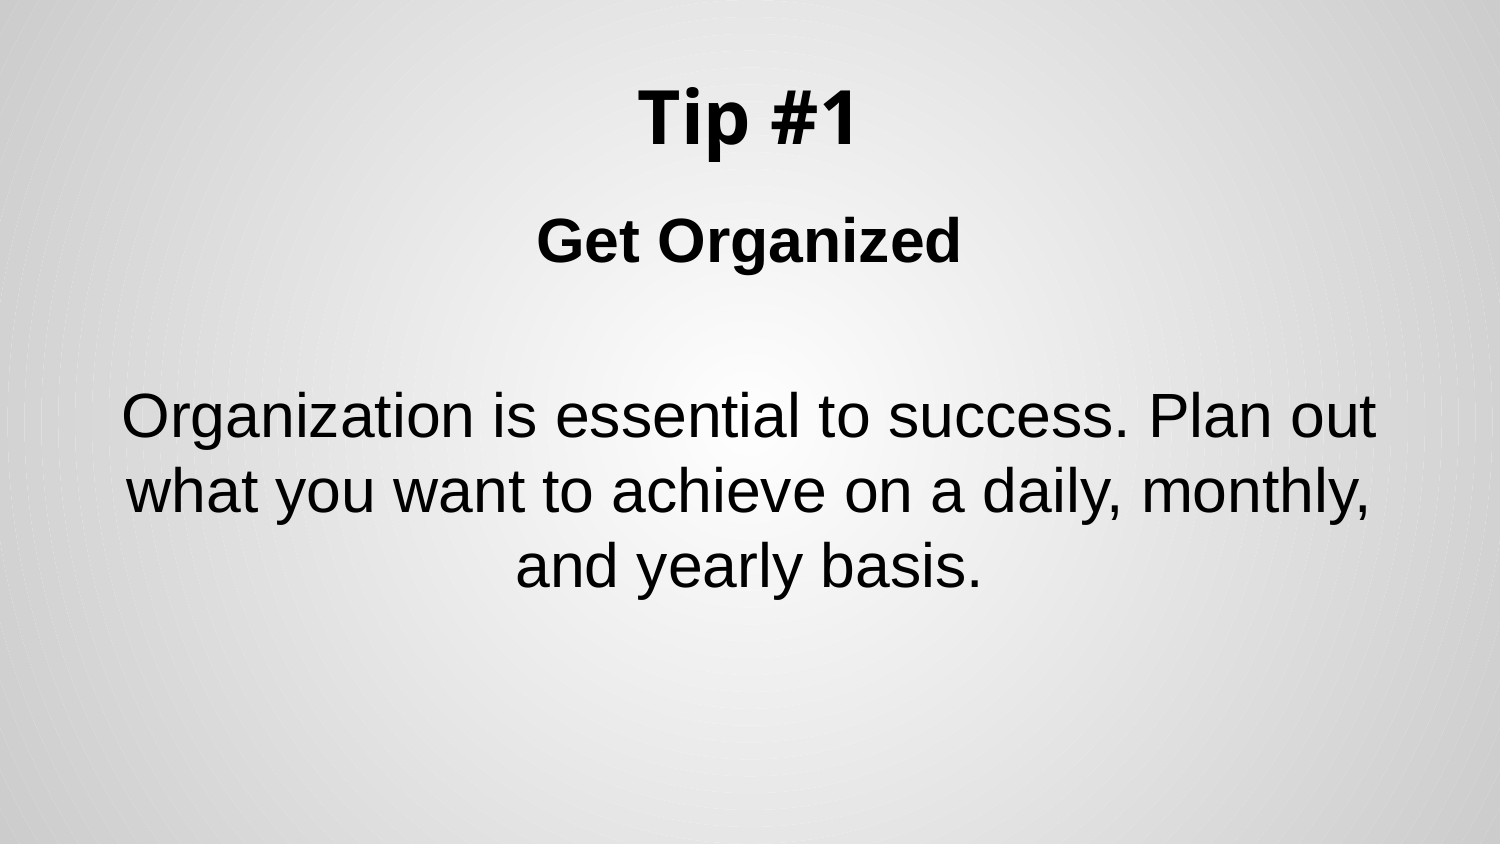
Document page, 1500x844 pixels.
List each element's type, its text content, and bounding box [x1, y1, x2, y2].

list Get Organized Organization is essential to success. Plan out what you want to achieve on a daily, monthly, and yearly basis. [75, 185, 1425, 804]
title Tip #1 [75, 33, 1425, 175]
